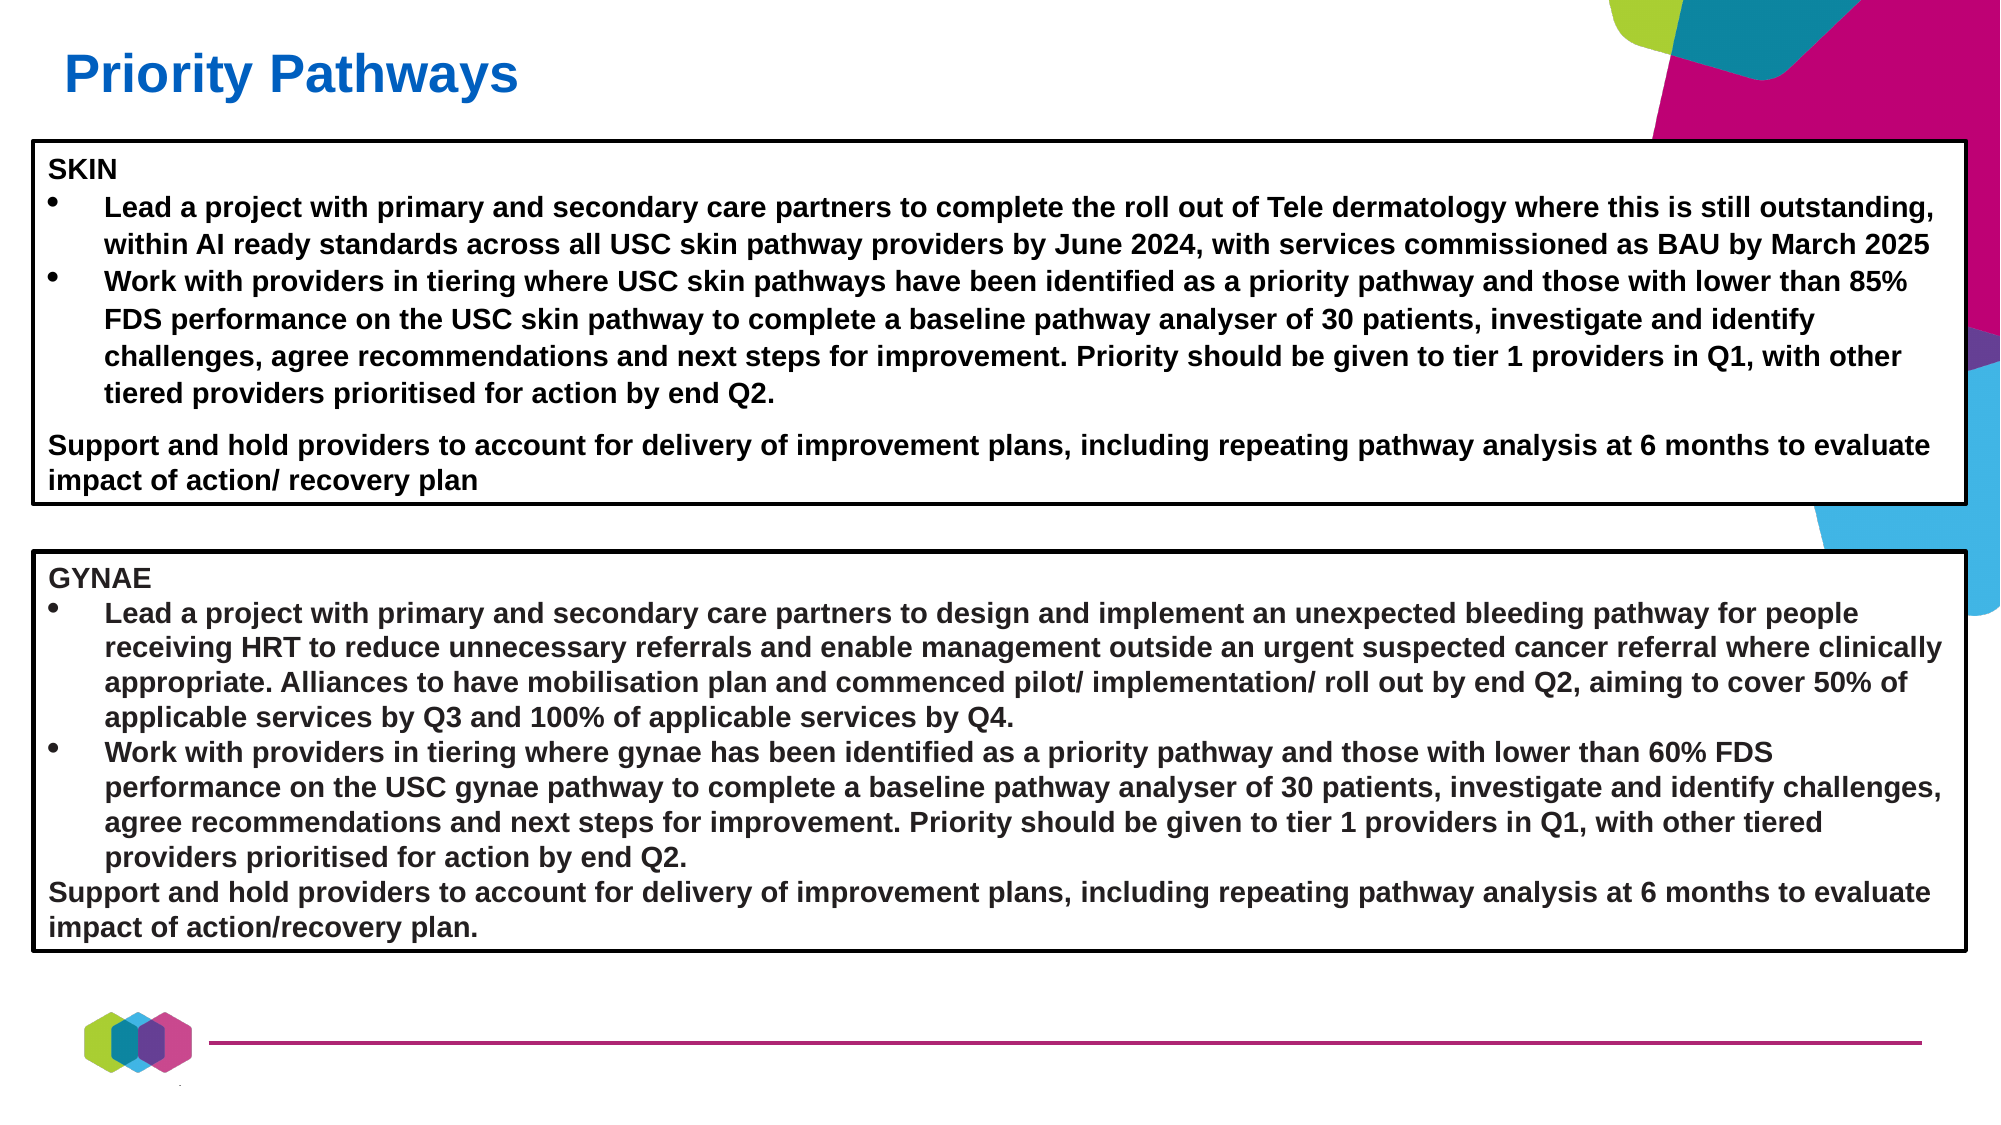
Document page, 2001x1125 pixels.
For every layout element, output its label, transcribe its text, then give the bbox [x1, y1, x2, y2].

text_box SKIN Lead a project with primary and secondary care partners to complete the roll out of Tele dermatology where this is still outstanding, within AI ready standards across all USC skin pathway providers by June 2024, with services commissioned as BAU by March 2025 Work with providers in tiering where USC skin pathways have been identified as a priority pathway and those with lower than 85% FDS performance on the USC skin pathway to complete a baseline pathway analyser of 30 patients, investigate and identify challenges, agree recommendations and next steps for improvement. Priority should be given to tier 1 providers in Q1, with other tiered providers prioritised for action by end Q2. Support and hold providers to account for delivery of improvement plans, including repeating pathway analysis at 6 months to evaluate impact of action/ recovery plan [31, 139, 1968, 506]
picture [37, 1012, 240, 1086]
list Priority Pathways [50, 30, 1905, 119]
text_box GYNAE Lead a project with primary and secondary care partners to design and implement an unexpected bleeding pathway for people receiving HRT to reduce unnecessary referrals and enable management outside an urgent suspected cancer referral where clinically appropriate. Alliances to have mobilisation plan and commenced pilot/ implementation/ roll out by end Q2, aiming to cover 50% of applicable services by Q3 and 100% of applicable services by Q4.​ Work with providers in tiering where gynae has been identified as a priority pathway and those with lower than 60% FDS performance on the USC gynae pathway to complete a baseline pathway analyser of 30 patients, investigate and identify challenges, agree recommendations and next steps for improvement. Priority should be given to tier 1 providers in Q1, with other tiered providers prioritised for action by end Q2.​ Support and hold providers to account for delivery of improvement plans, including repeating pathway analysis at 6 months to evaluate impact of action/recovery plan. [31, 549, 1968, 953]
picture [1458, 0, 2000, 765]
